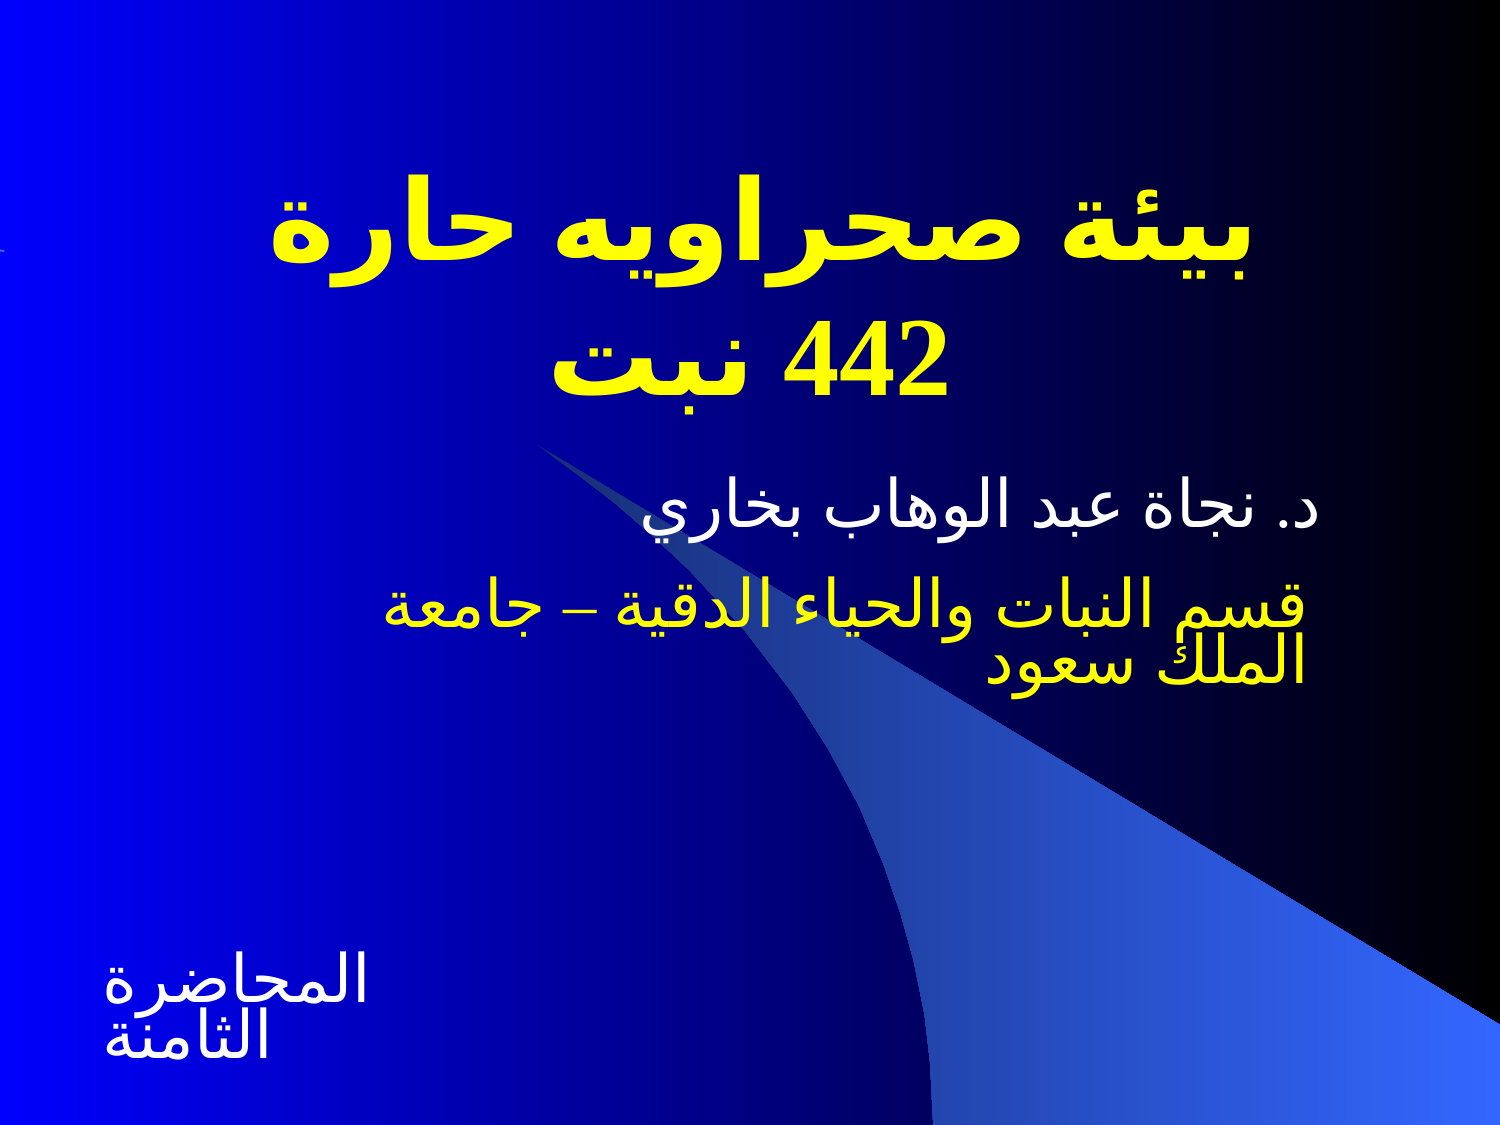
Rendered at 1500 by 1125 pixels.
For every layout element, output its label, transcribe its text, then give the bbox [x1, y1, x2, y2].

text_box قسم النبات والحياء الدقية – جامعة الملك سعود [274, 574, 1325, 650]
subtitle د. نجاة عبد الوهاب بخاري [412, 474, 1338, 551]
title بيئة صحراويه حارة 442 نبت [124, 112, 1376, 426]
text_box المحاضرة الثامنة [87, 949, 513, 1025]
